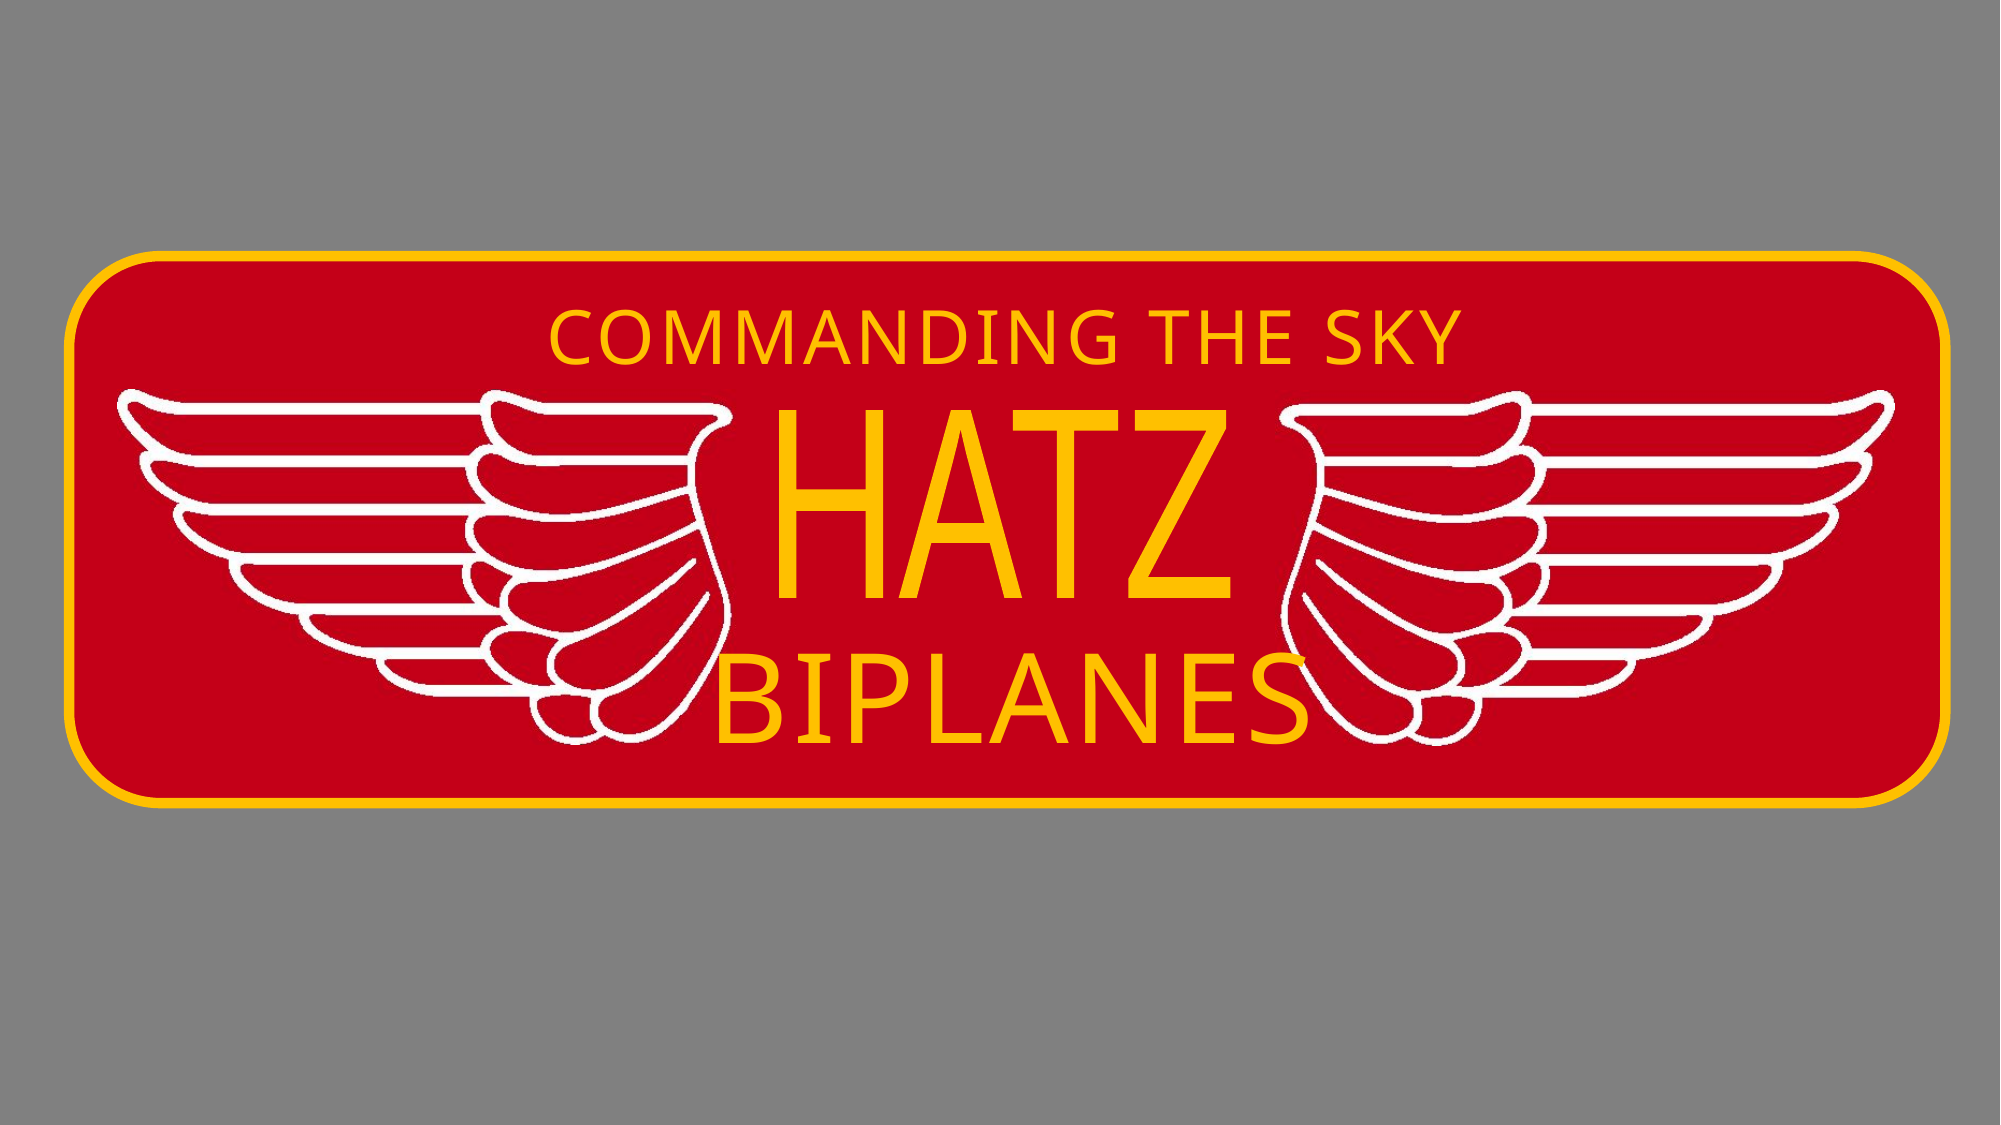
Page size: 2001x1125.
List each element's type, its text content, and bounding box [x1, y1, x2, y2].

text_box COMMANDING THE SKY [531, 281, 1478, 387]
picture [117, 389, 737, 746]
text_box [68, 255, 1947, 805]
text_box BIPLANES [693, 610, 1331, 776]
picture [1275, 390, 1895, 747]
